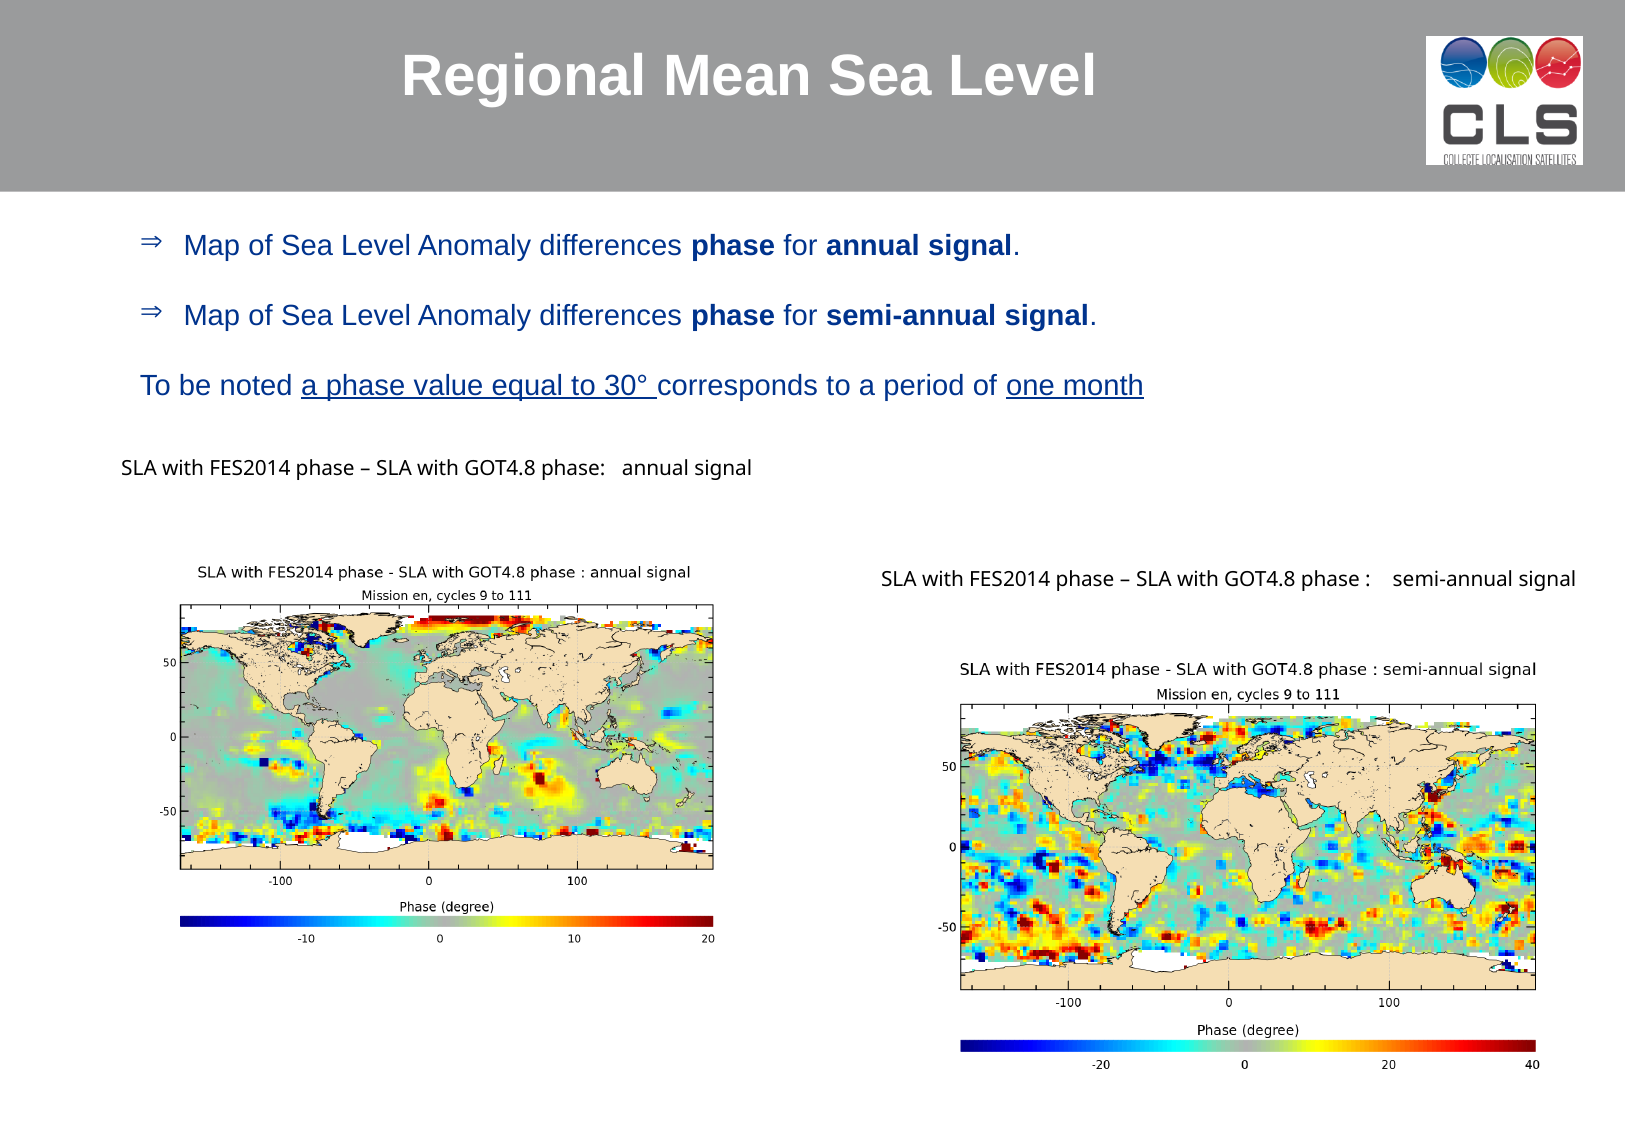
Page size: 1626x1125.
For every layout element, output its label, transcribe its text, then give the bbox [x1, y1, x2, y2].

text_box Map of Sea Level Anomaly differences phase for annual signal. Map of Sea Level Anomaly differences phase for semi-annual signal. To be noted a phase value equal to 30° corresponds to a period of one month [125, 219, 1515, 409]
text_box Regional Mean Sea Level [386, 40, 1162, 119]
text_box SLA with FES2014 phase – SLA with GOT4.8 phase: annual signal [48, 447, 826, 488]
text_box SLA with FES2014 phase – SLA with GOT4.8 phase : semi-annual signal [840, 558, 1618, 599]
picture [1426, 36, 1583, 165]
picture [115, 547, 744, 966]
picture [890, 642, 1569, 1094]
